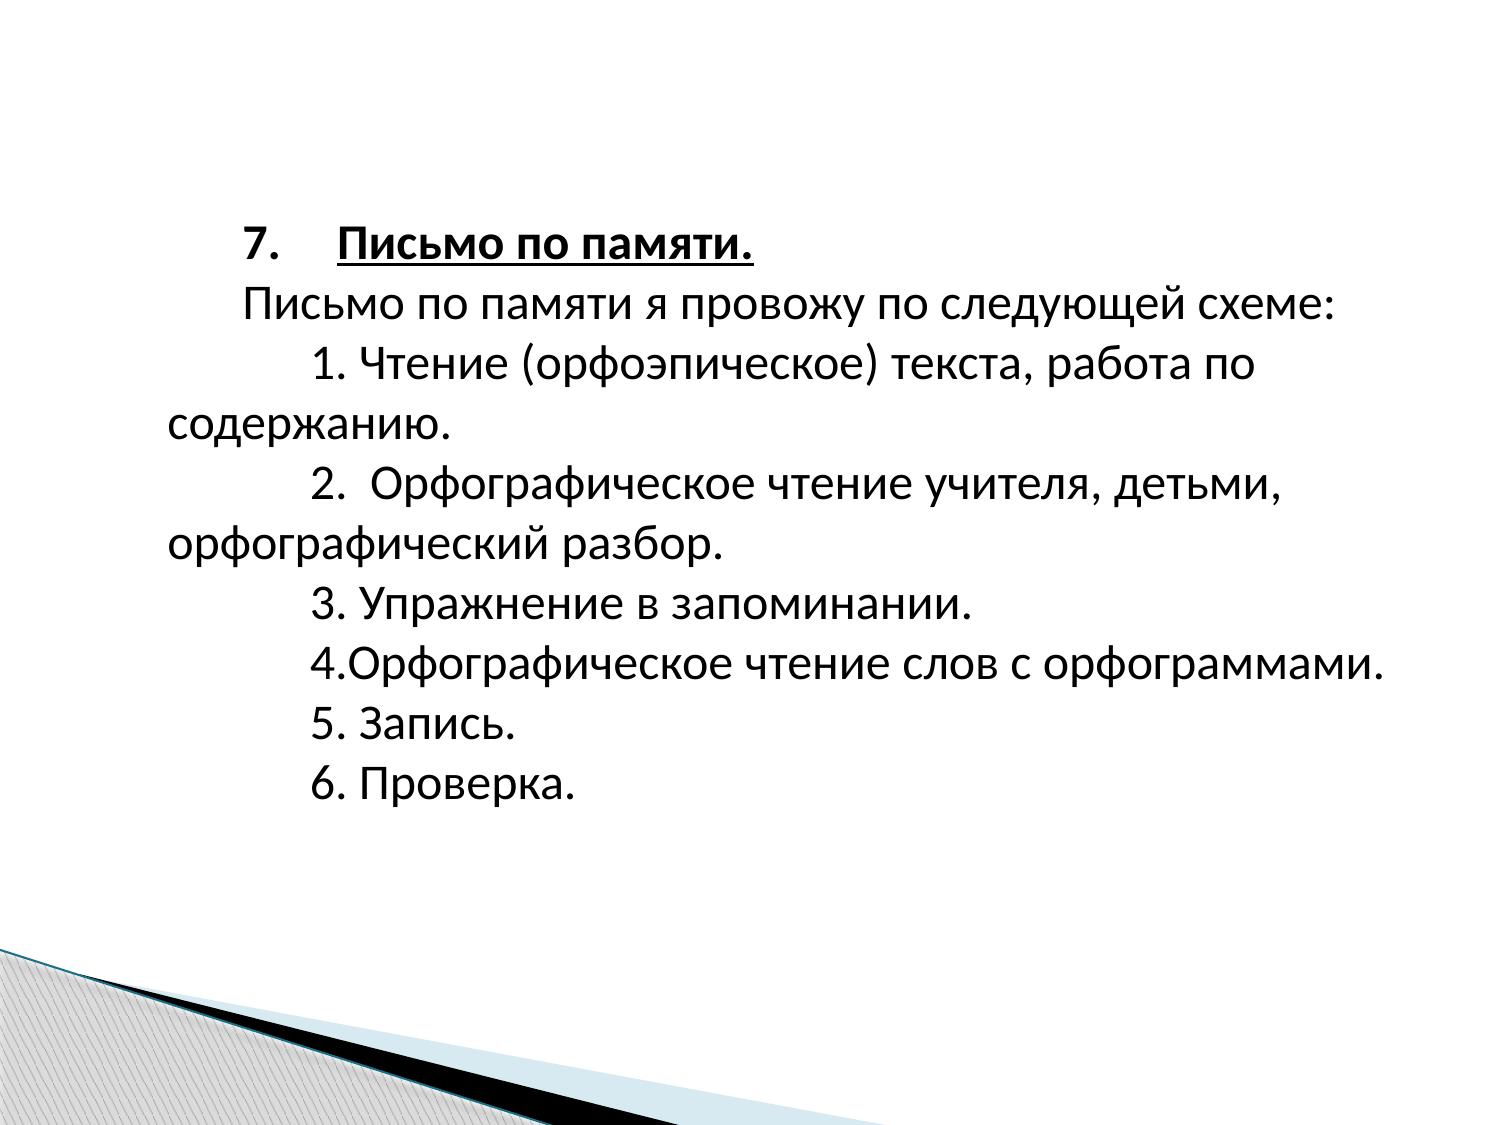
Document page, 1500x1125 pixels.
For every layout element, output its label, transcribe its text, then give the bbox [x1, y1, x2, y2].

text_box 7. Письмо по памяти. Письмо по памяти я провожу по следующей схеме: 1. Чтение (орфоэпическое) текста, работа по содержанию. 2. Орфографическое чтение учителя, детьми, орфографический разбор. 3. Упражнение в запоминании. 4.Орфографическое чтение слов с орфограммами. 5. Запись. 6. Проверка. [152, 202, 1430, 818]
